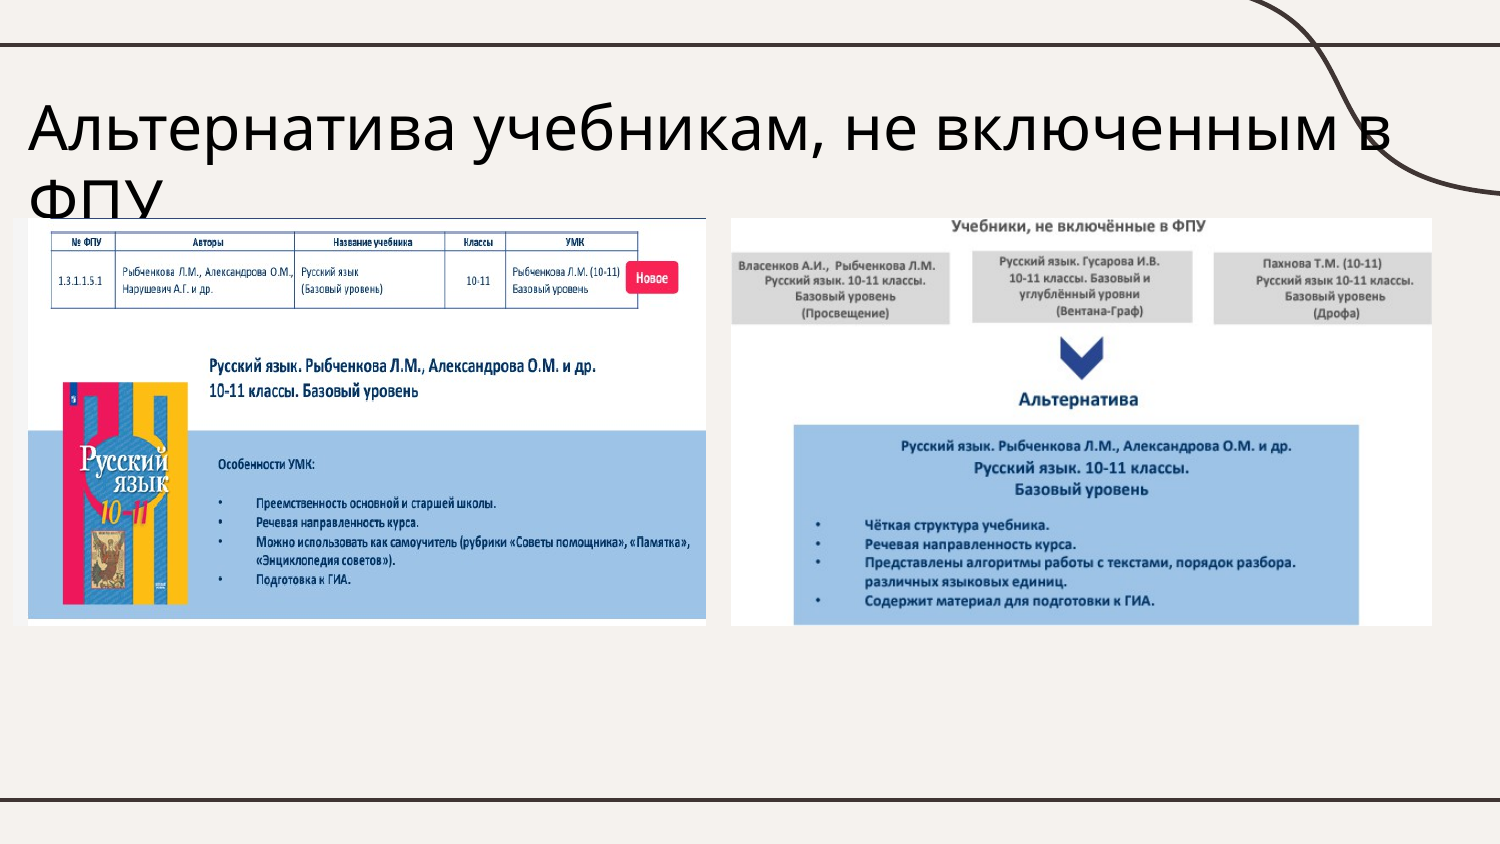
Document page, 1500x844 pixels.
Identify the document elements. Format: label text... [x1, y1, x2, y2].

picture [730, 218, 1433, 626]
title Альтернатива учебникам, не включенным в ФПУ [13, 72, 1464, 167]
picture [13, 218, 707, 626]
